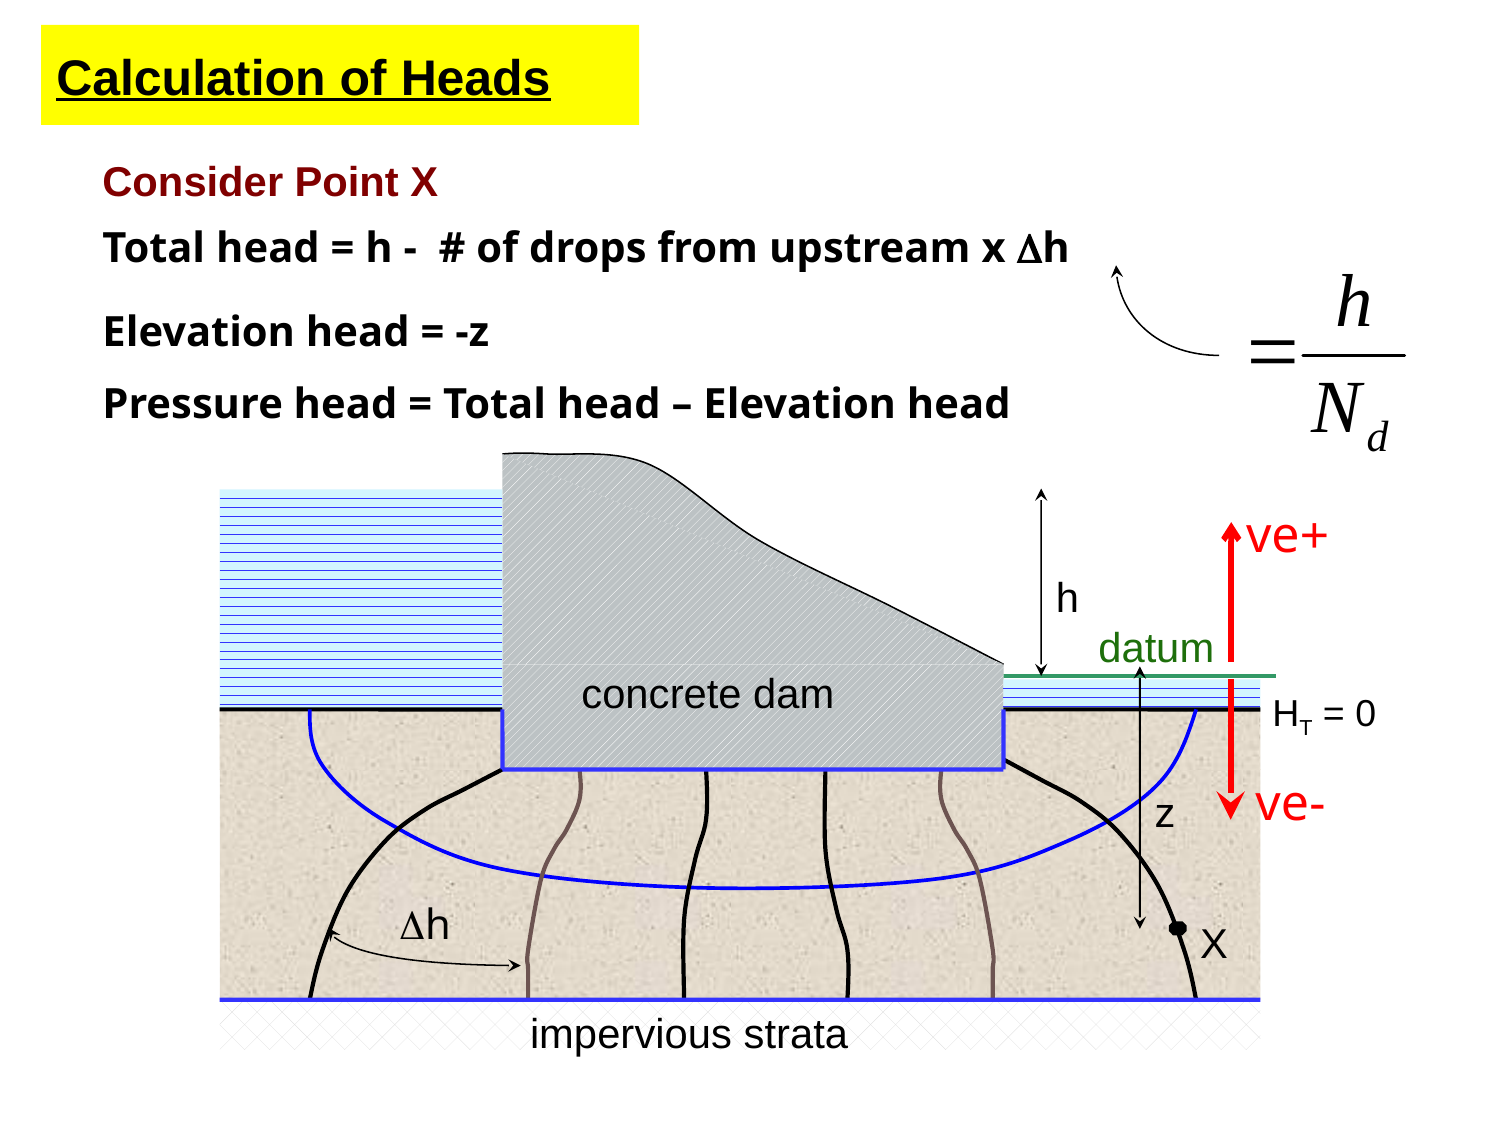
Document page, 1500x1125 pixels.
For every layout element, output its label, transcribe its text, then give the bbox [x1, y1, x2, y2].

text_box HT = 0 [1266, 681, 1450, 748]
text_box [1115, 255, 1420, 469]
text_box Total head = h - # of drops from upstream x h [87, 213, 1239, 279]
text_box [1169, 909, 1266, 976]
text_box +ve [1266, 494, 1376, 570]
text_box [1139, 666, 1220, 930]
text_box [1003, 613, 1134, 730]
title Calculation of Heads [41, 24, 640, 125]
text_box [1040, 488, 1138, 677]
text_box Elevation head = -z [87, 297, 639, 363]
text_box Consider Point X [87, 147, 454, 213]
text_box -ve [1266, 763, 1385, 838]
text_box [328, 890, 521, 966]
text_box Pressure head = Total head – Elevation head [87, 369, 1110, 434]
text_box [1143, 613, 1276, 730]
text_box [219, 448, 1261, 1066]
